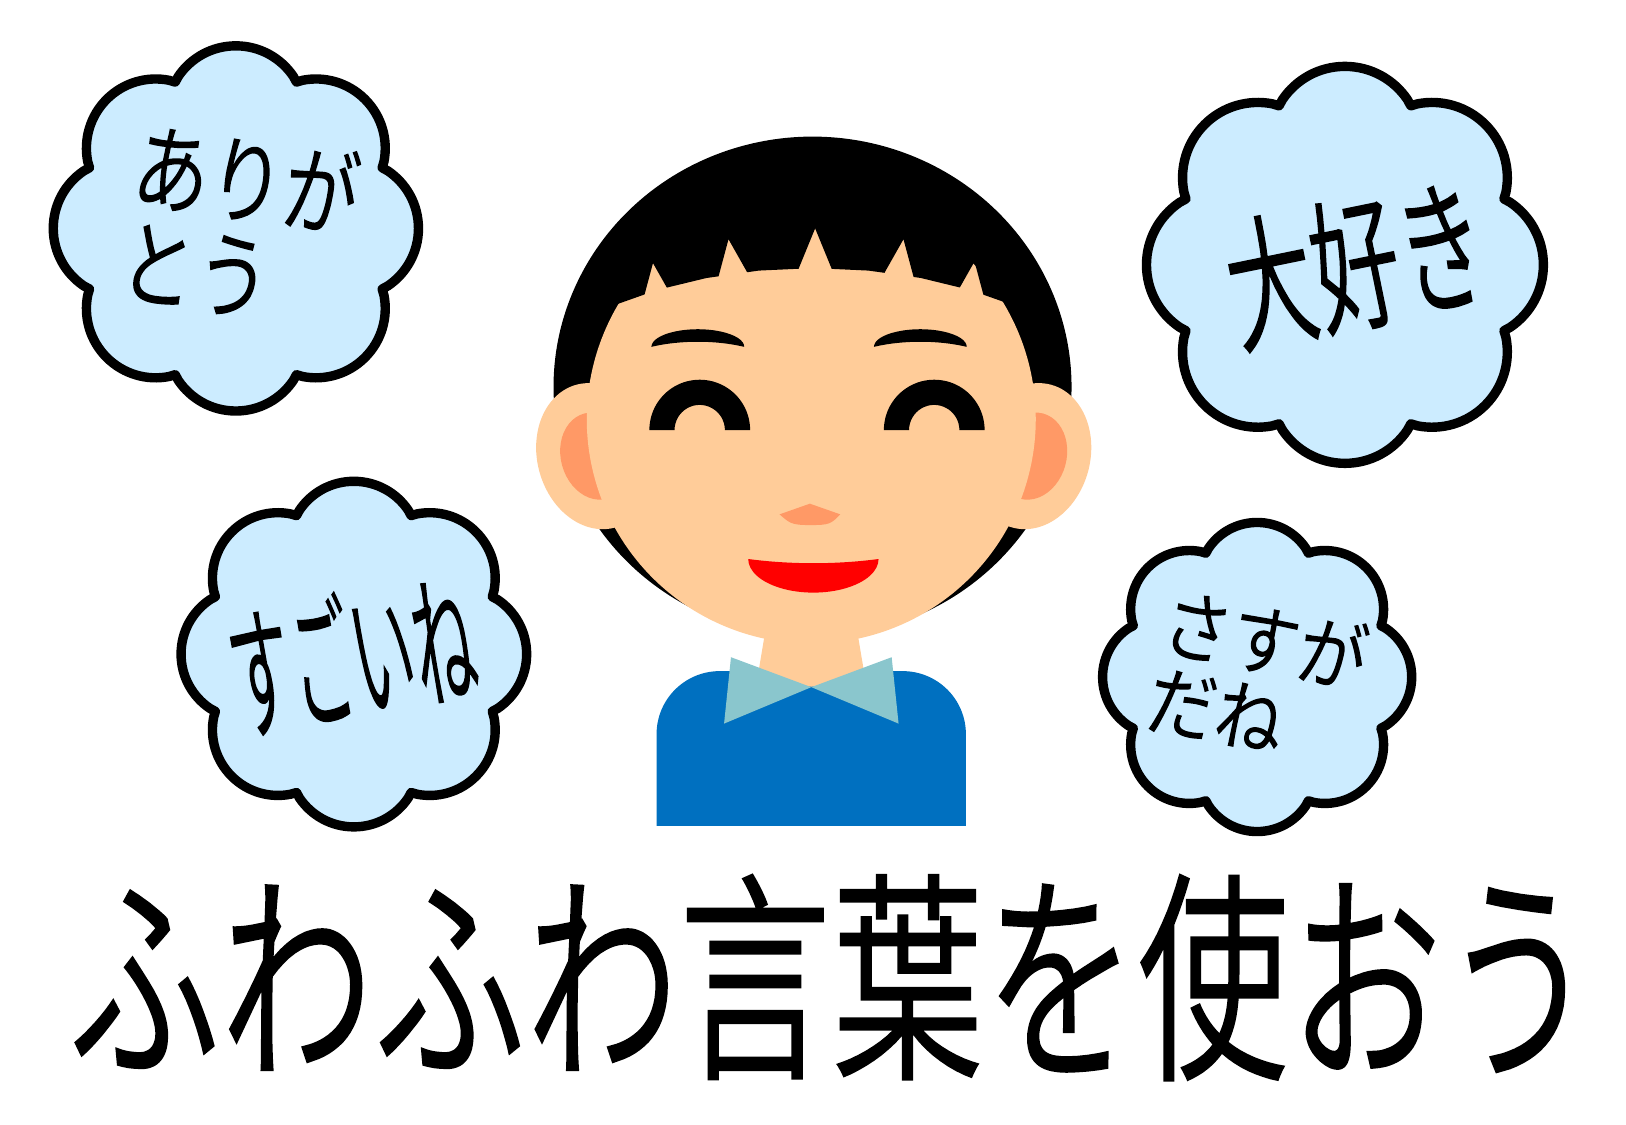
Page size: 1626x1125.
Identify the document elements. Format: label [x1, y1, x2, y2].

text_box [53, 45, 1544, 832]
